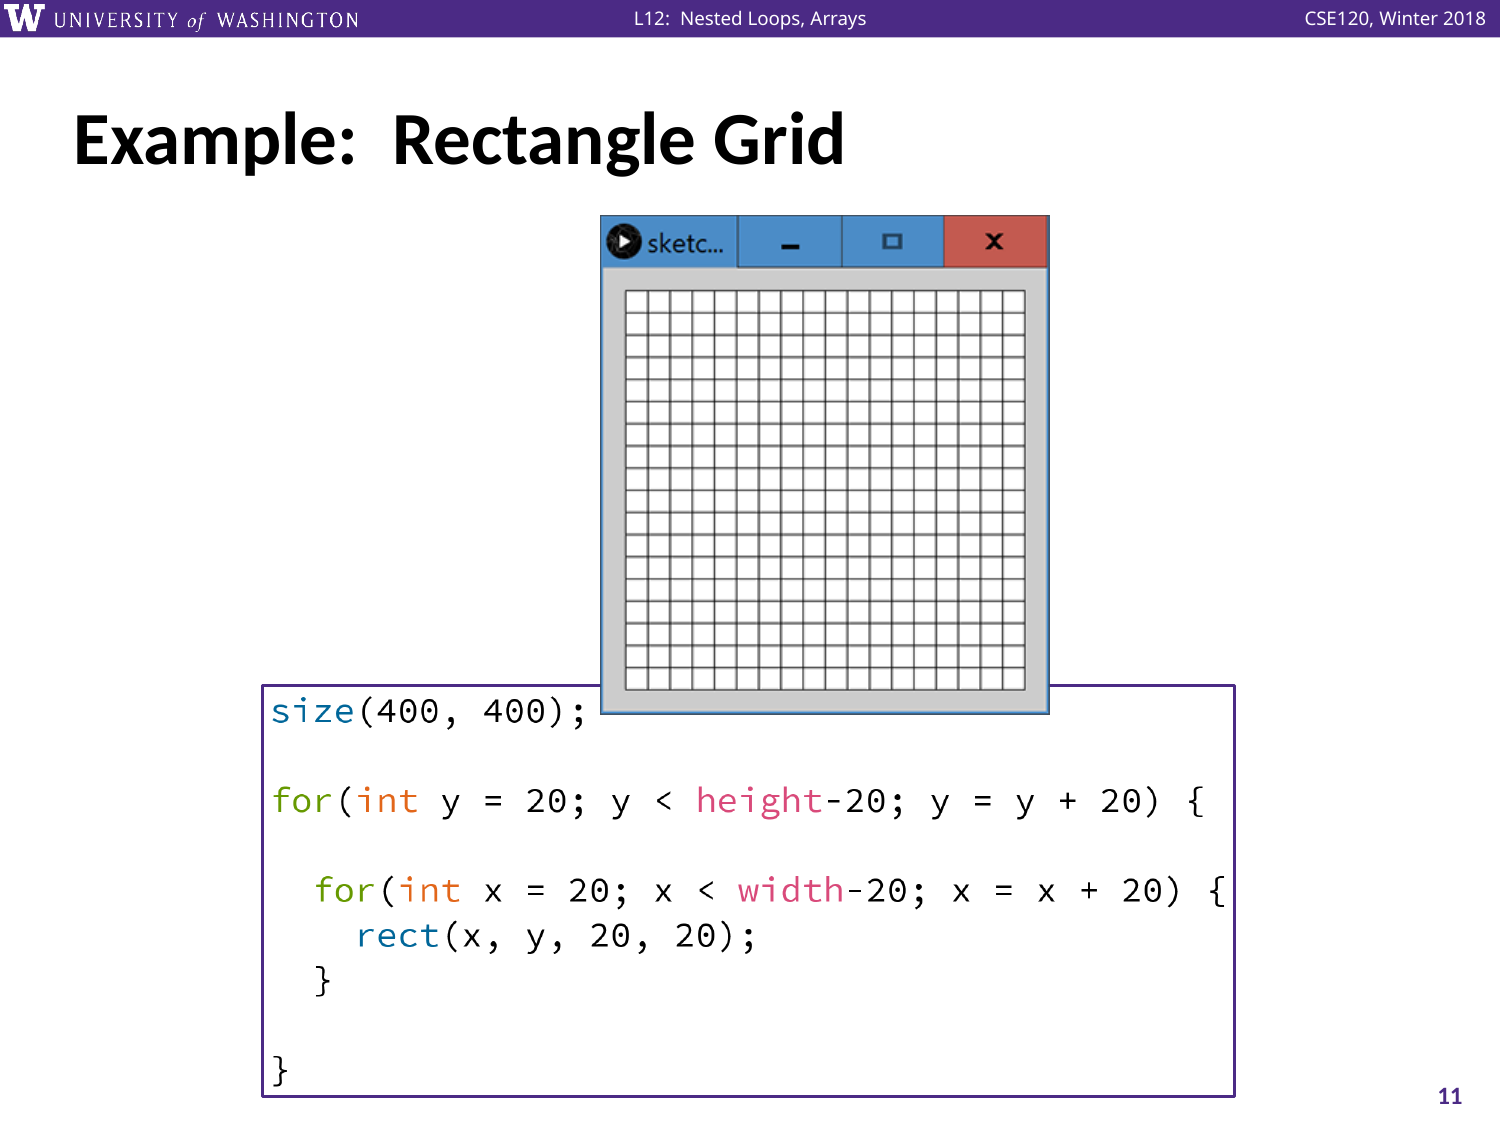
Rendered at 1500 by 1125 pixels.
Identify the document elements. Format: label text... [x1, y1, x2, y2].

slide_number 11 [1400, 1065, 1500, 1125]
title Example: Rectangle Grid [58, 71, 1438, 198]
picture [4, 4, 358, 32]
picture [263, 1088, 1233, 1096]
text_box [237, 199, 1459, 1088]
